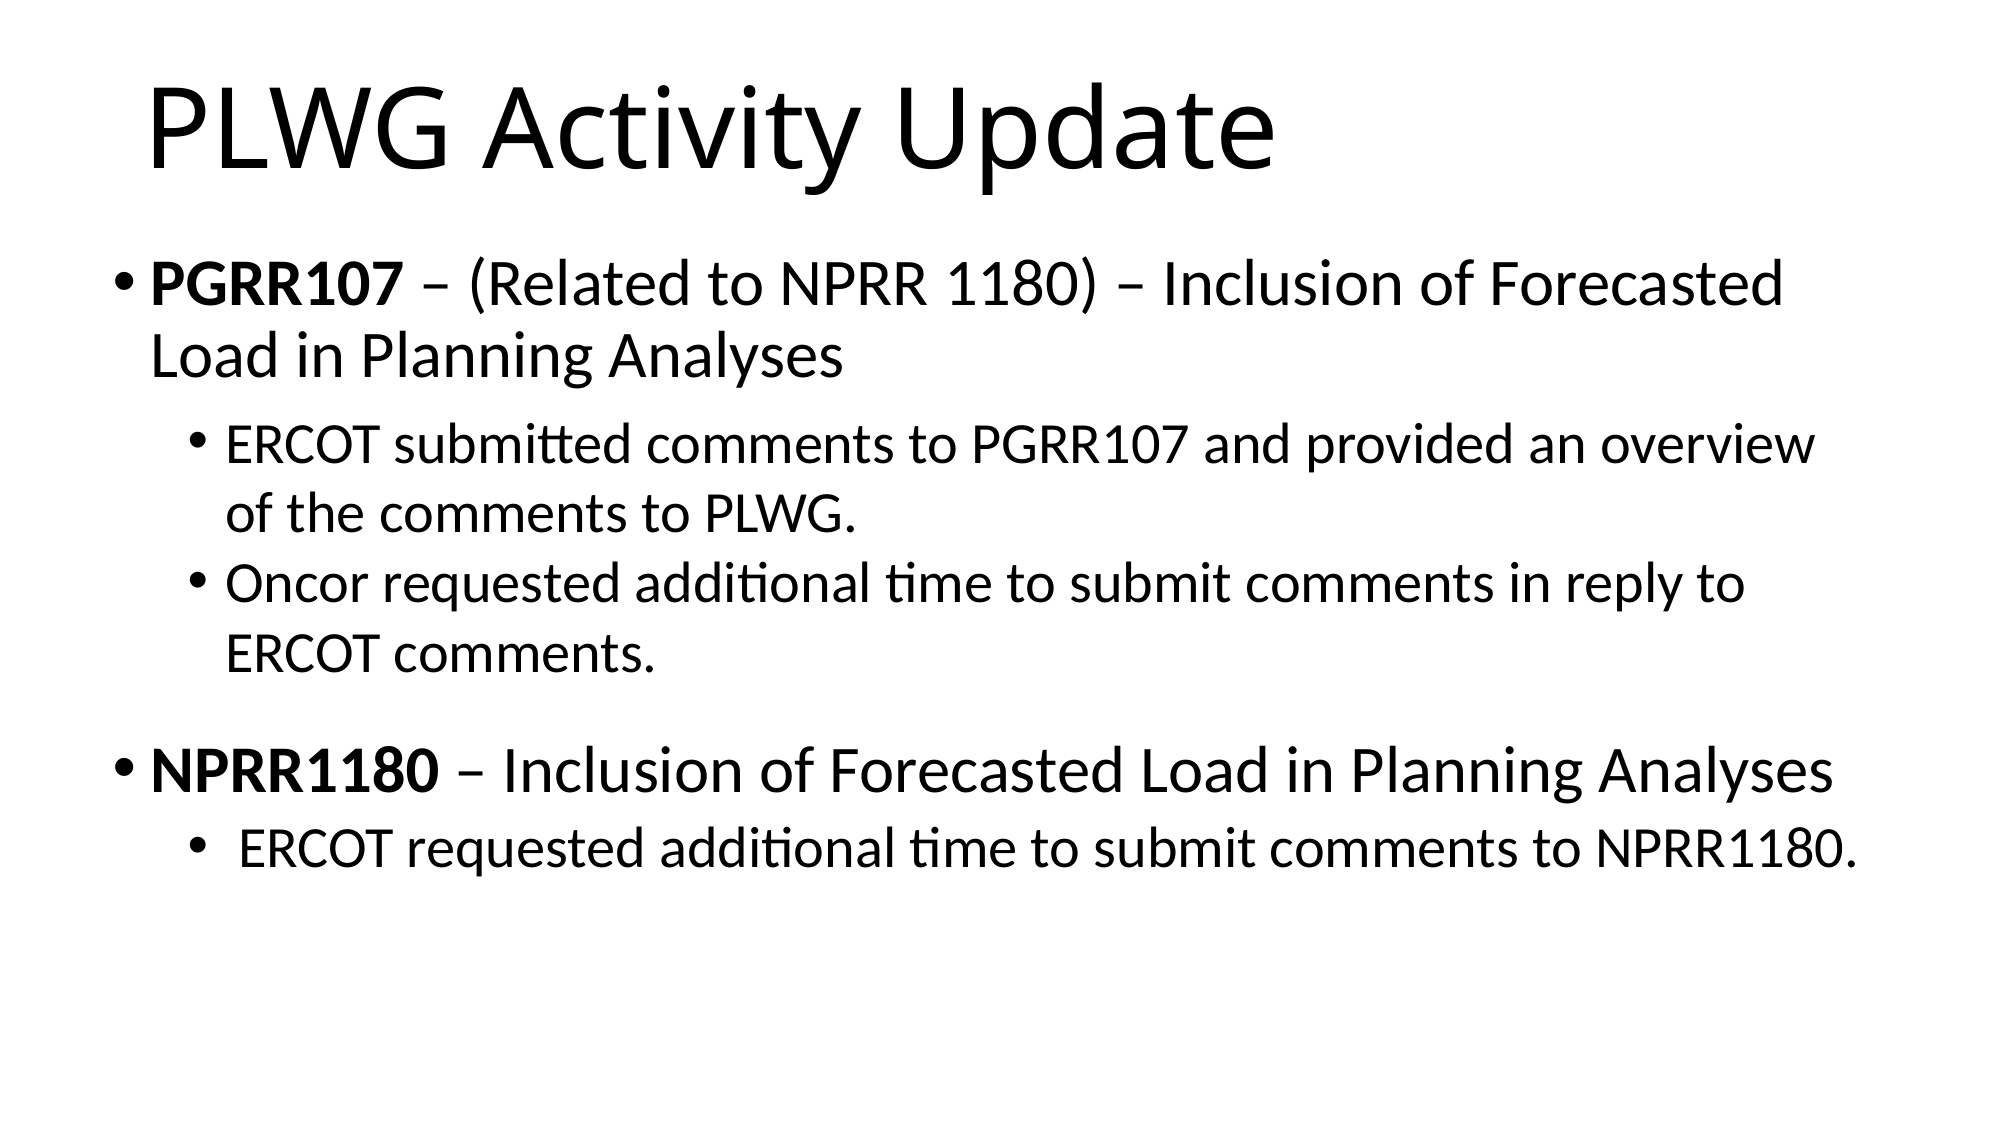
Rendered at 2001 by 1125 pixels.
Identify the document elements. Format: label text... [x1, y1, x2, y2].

list PGRR107 – (Related to NPRR 1180) – Inclusion of Forecasted Load in Planning Analyses ERCOT submitted comments to PGRR107 and provided an overview of the comments to PLWG. Oncor requested additional time to submit comments in reply to ERCOT comments. NPRR1180 – Inclusion of Forecasted Load in Planning Analyses ERCOT requested additional time to submit comments to NPRR1180. [97, 240, 1894, 1014]
title PLWG Activity Update [128, 23, 1854, 240]
